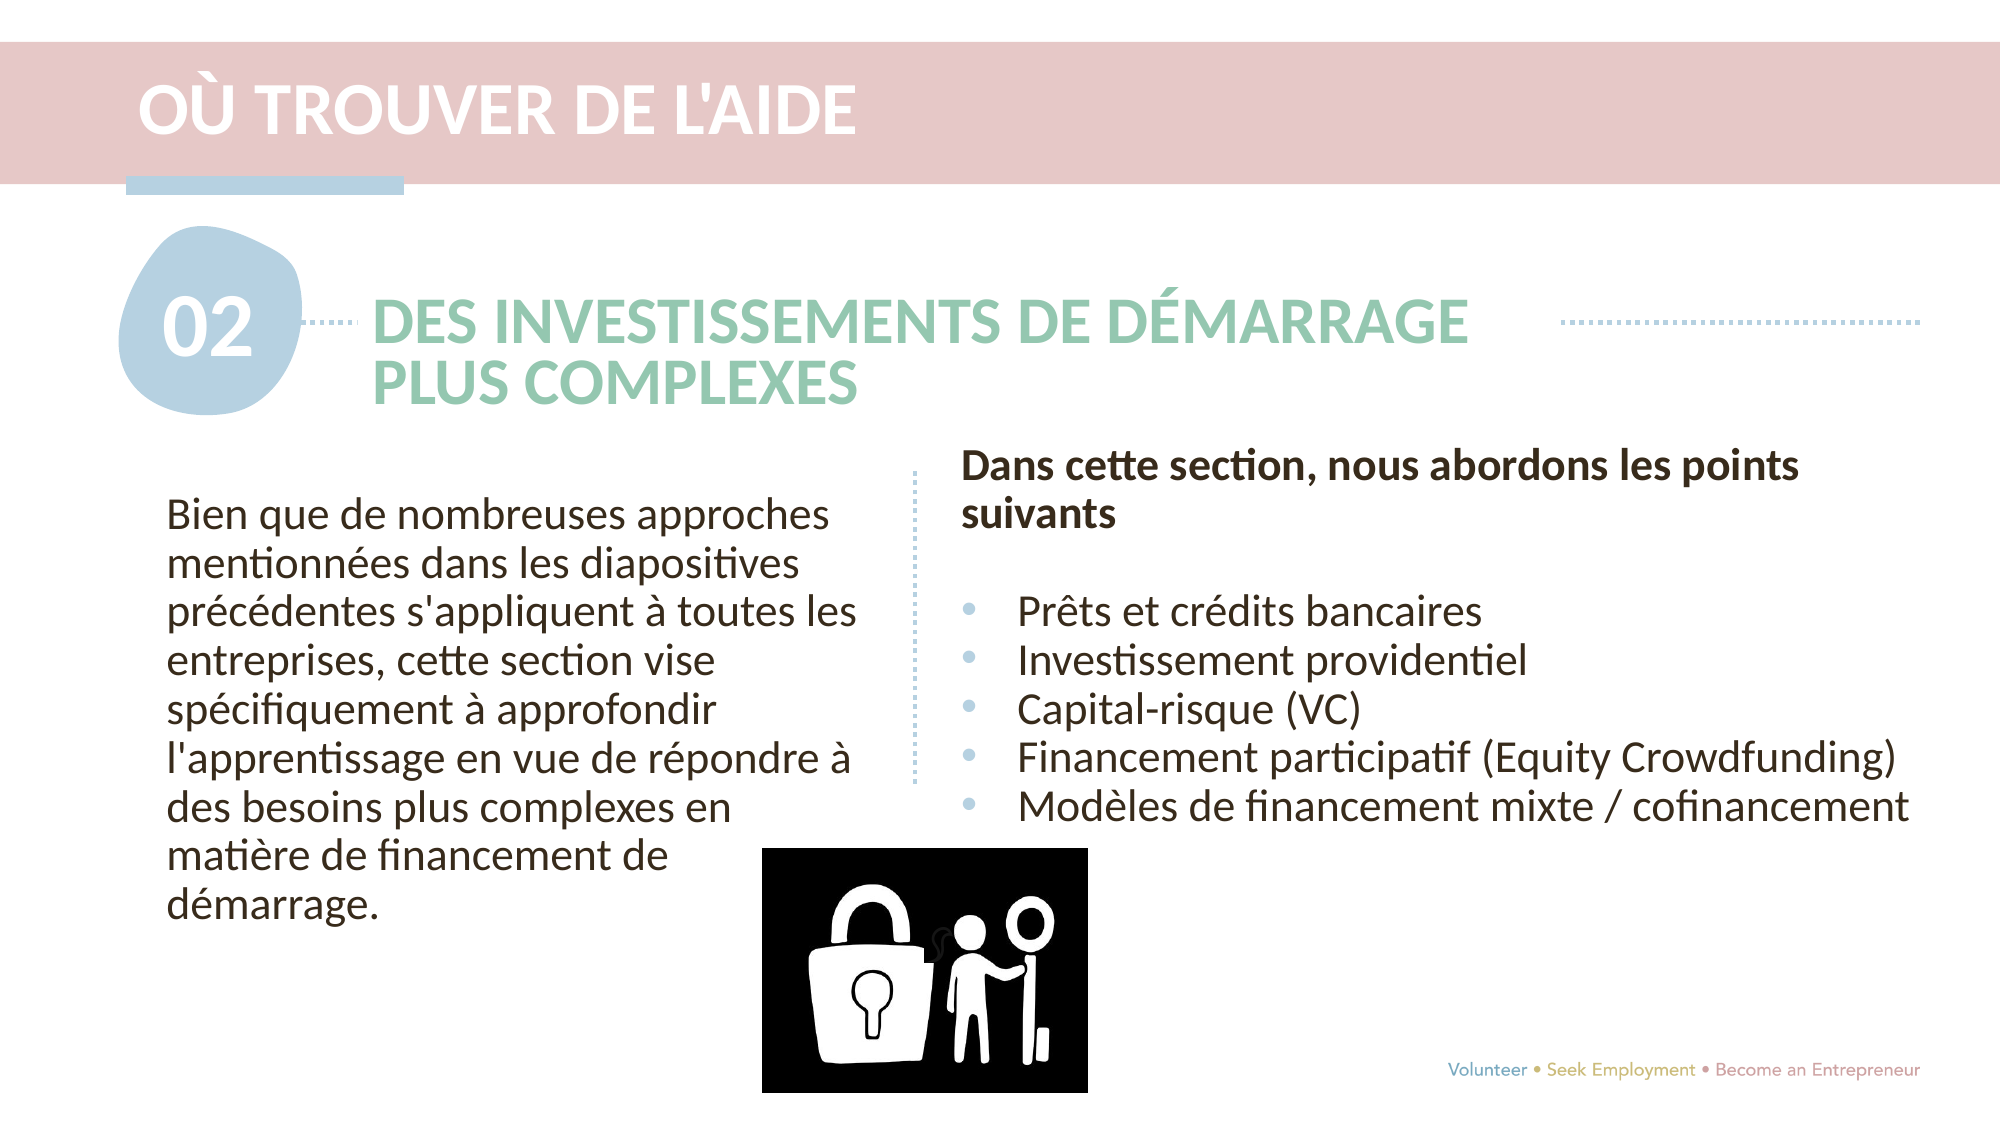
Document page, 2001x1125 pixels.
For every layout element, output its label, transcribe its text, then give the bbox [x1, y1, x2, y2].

text_box DES INVESTISSEMENTS DE DÉMARRAGE PLUS COMPLEXES [357, 288, 1559, 322]
text_box DES INVESTISSEMENTS DE DÉMARRAGE PLUS COMPLEXES [357, 323, 1559, 361]
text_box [118, 225, 302, 471]
text_box Bien que de nombreuses approches mentionnées dans les diapositives précédentes s'appliquent à toutes les entreprises, cette section vise spécifiquement à approfondir l'apprentissage en vue de répondre à des besoins plus complexes en matière de financement de démarrage. [151, 482, 894, 983]
text_box Dans cette section, nous abordons les points suivants Prêts et crédits bancaires Investissement providentiel Capital-risque (VC) Financement participatif (Equity Crowdfunding) Modèles de financement mixte / cofinancement [946, 433, 1968, 934]
list OÙ TROUVER DE L'AIDE [123, 51, 1913, 170]
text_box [762, 848, 1088, 1093]
picture [1418, 1046, 1971, 1103]
